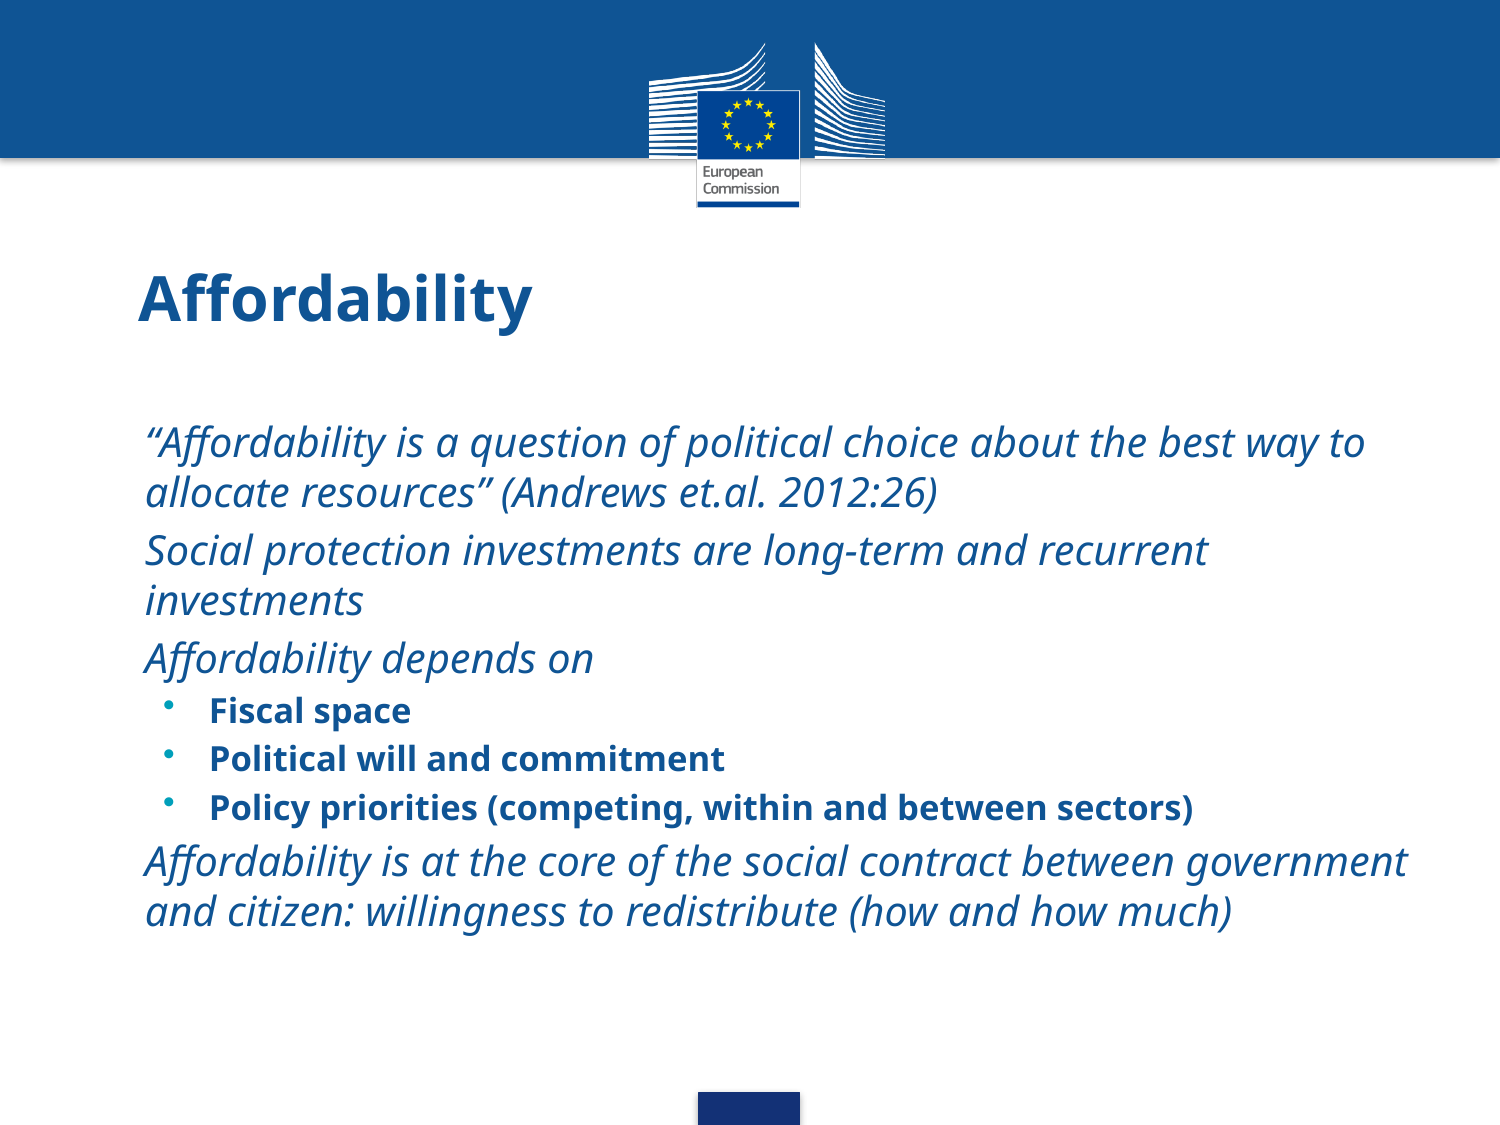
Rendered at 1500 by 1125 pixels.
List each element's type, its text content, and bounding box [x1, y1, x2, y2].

picture [649, 42, 885, 208]
title Affordability [64, 219, 1415, 374]
list “Affordability is a question of political choice about the best way to allocate resources” (Andrews et.al. 2012:26) Social protection investments are long-term and recurrent investments Affordability depends on Fiscal space Political will and commitment Policy priorities (competing, within and between sectors) Affordability is at the core of the social contract between government and citizen: willingness to redistribute (how and how much) [75, 408, 1425, 988]
